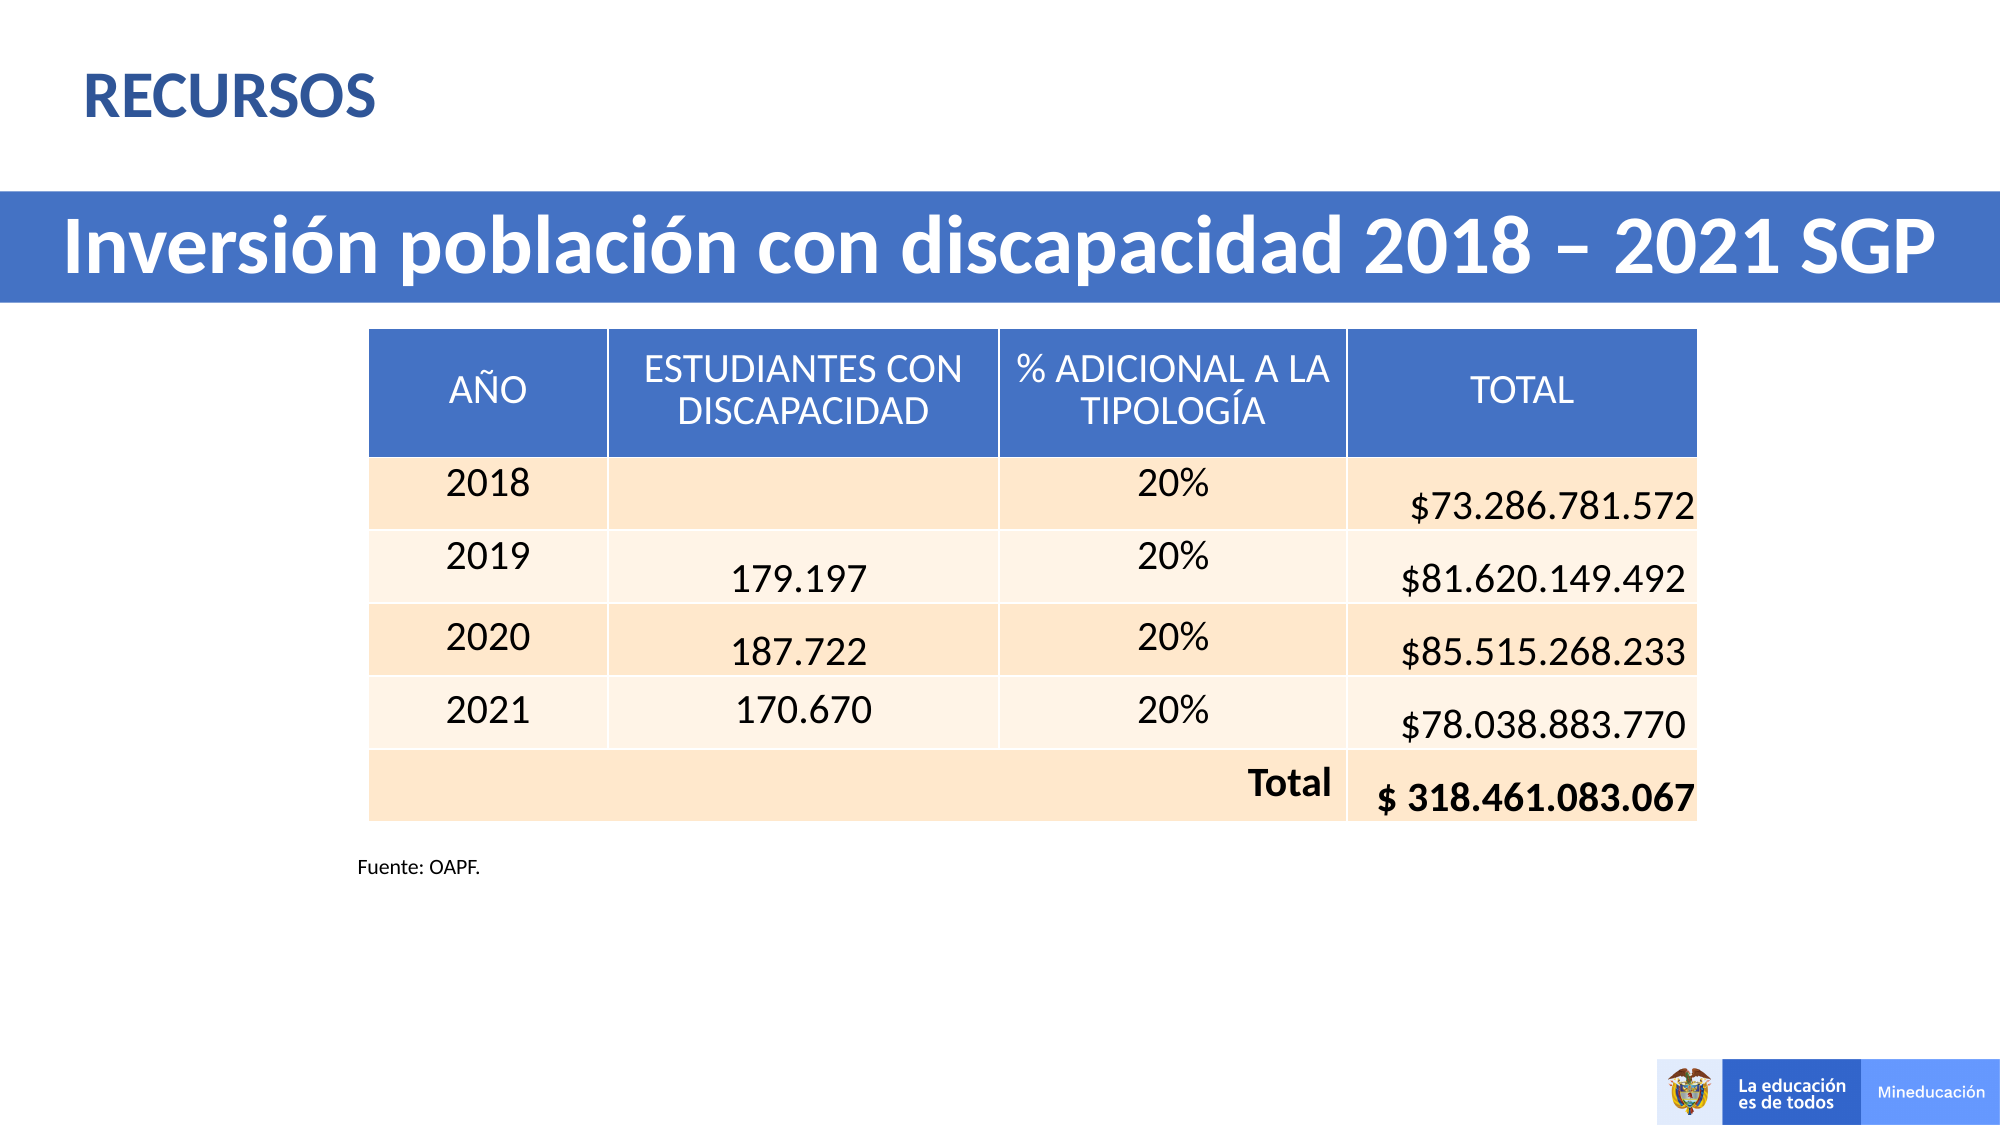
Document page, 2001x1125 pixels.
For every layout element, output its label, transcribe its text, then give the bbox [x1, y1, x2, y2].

title Inversión población con discapacidad 2018 – 2021 SGP [0, 191, 2000, 303]
table_cell $85.515.268.233 [1348, 604, 1697, 675]
table_cell $81.620.149.492 [1348, 531, 1697, 602]
table_header ESTUDIANTES CON DISCAPACIDAD [609, 329, 998, 457]
table_cell 170.670 [609, 677, 998, 748]
table_cell $73.286.781.572 [1348, 458, 1697, 529]
table_cell 20% [1000, 604, 1346, 675]
table_header TOTAL [1348, 329, 1697, 457]
table_cell [609, 458, 998, 529]
picture [1657, 1059, 2000, 1125]
table_cell 2019 [369, 531, 607, 602]
table_header AÑO [369, 329, 607, 457]
table_cell 179.197 [609, 531, 998, 602]
table_cell 2021 [369, 677, 607, 748]
table_cell 20% [1000, 677, 1346, 748]
table_cell 20% [1000, 458, 1346, 529]
table_cell 20% [1000, 531, 1346, 602]
table_cell 2018 [369, 458, 607, 529]
table_cell $78.038.883.770 [1348, 677, 1697, 748]
table_cell $ 318.461.083.067 [1348, 750, 1697, 821]
text_box RECURSOS [68, 43, 392, 139]
table_cell Total [369, 750, 1346, 821]
table_cell 187.722 [609, 604, 998, 675]
text_box Fuente: OAPF. [342, 845, 891, 887]
table_cell 2020 [369, 604, 607, 675]
table_header % ADICIONAL A LA TIPOLOGÍA [1000, 329, 1346, 457]
